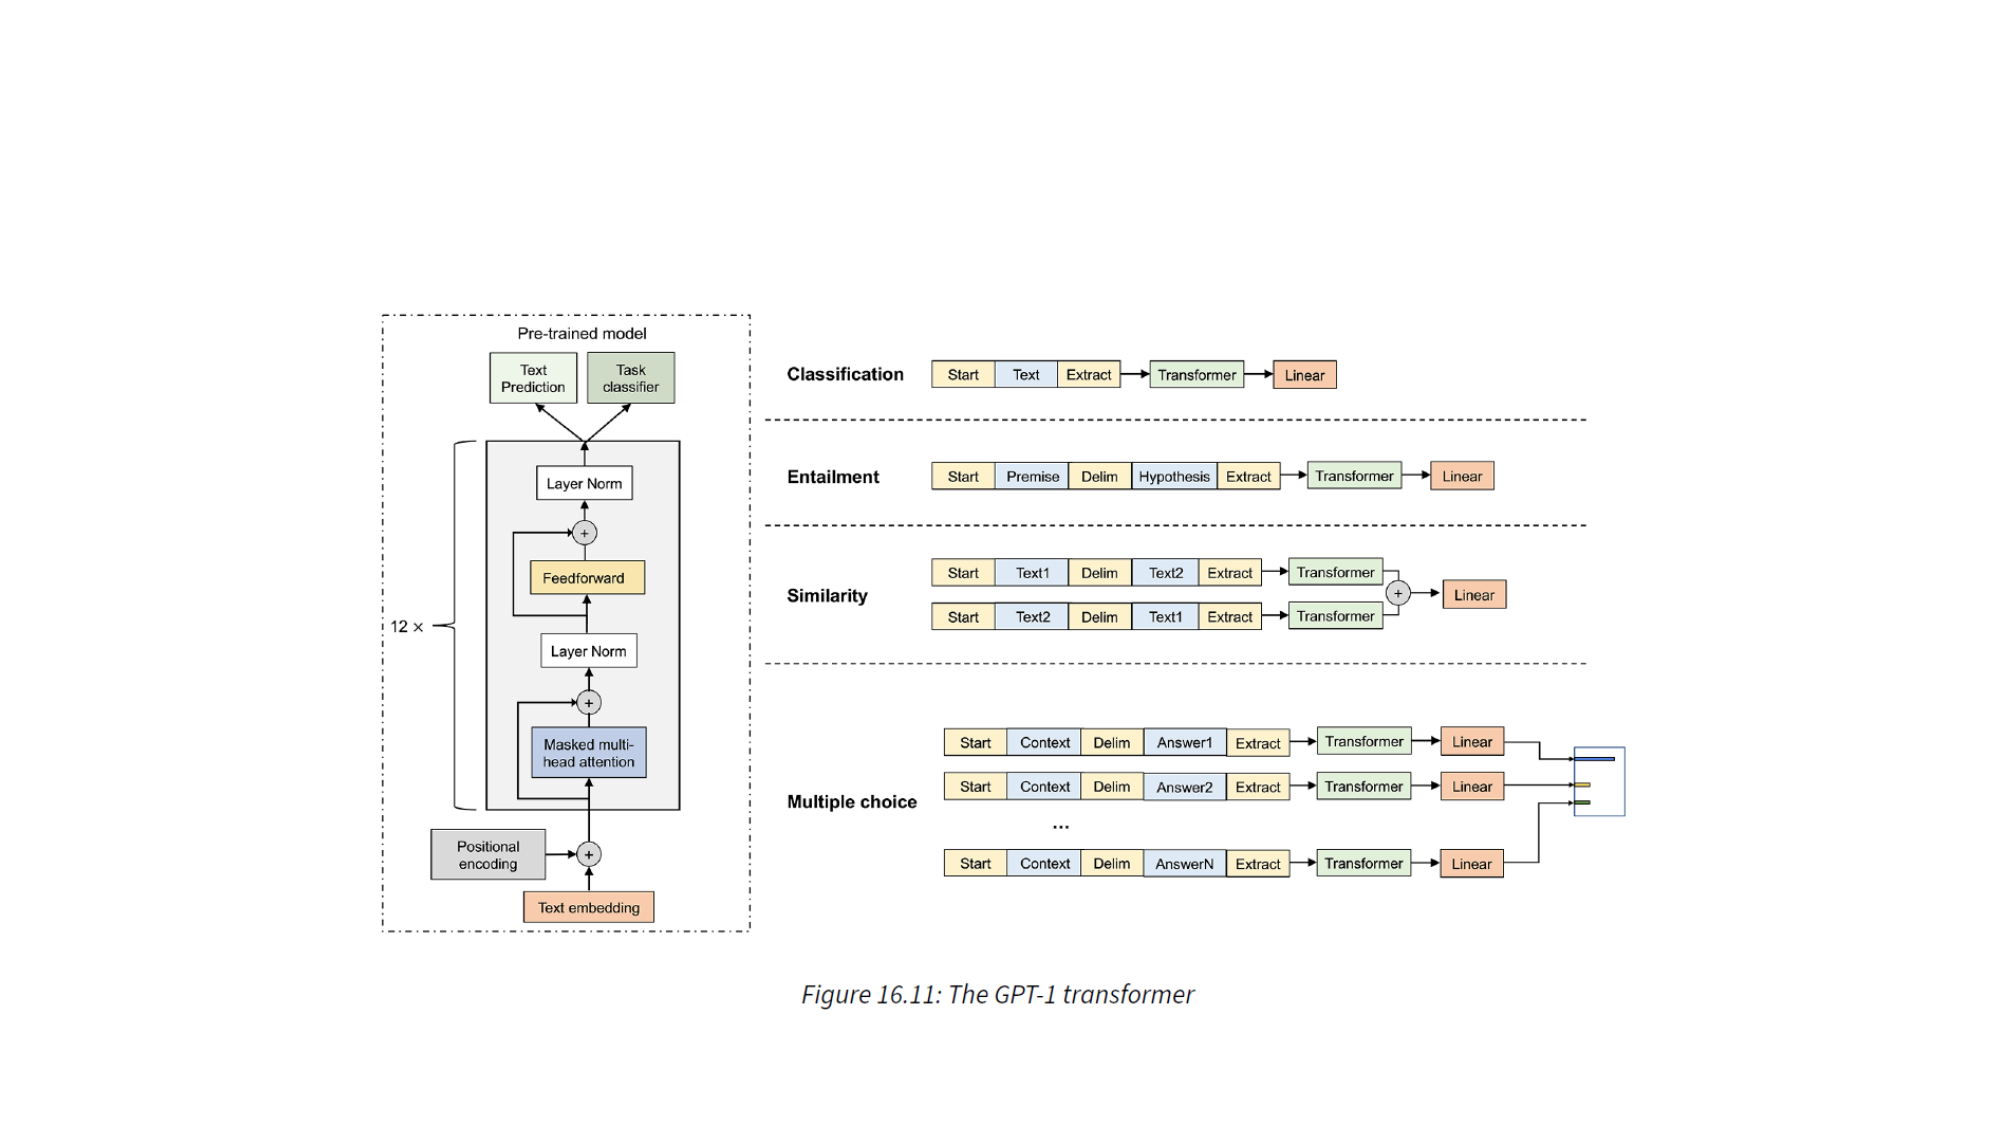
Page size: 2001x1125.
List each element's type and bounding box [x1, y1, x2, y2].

list [366, 299, 1634, 1014]
